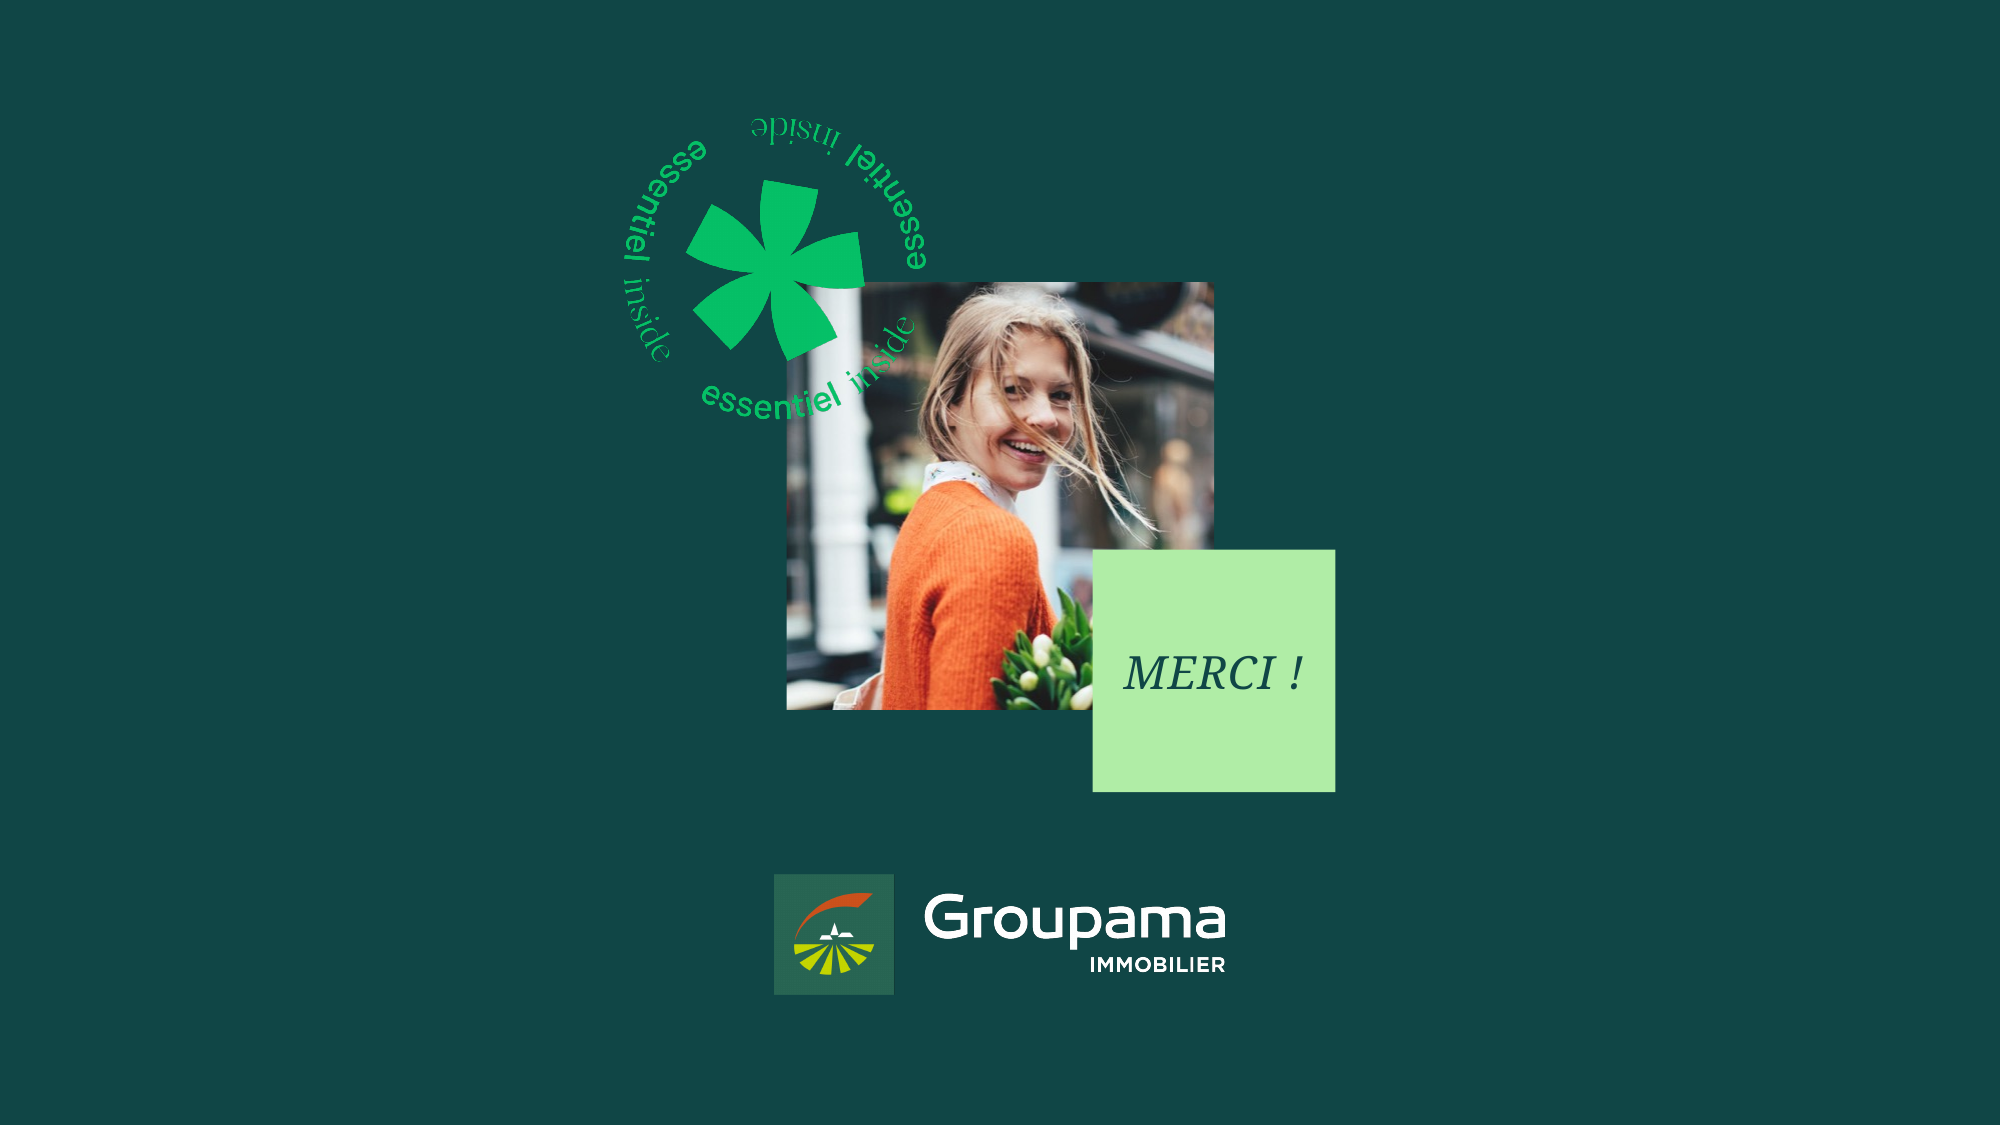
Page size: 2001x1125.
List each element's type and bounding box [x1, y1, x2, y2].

picture [624, 117, 1215, 710]
picture [774, 874, 1225, 995]
